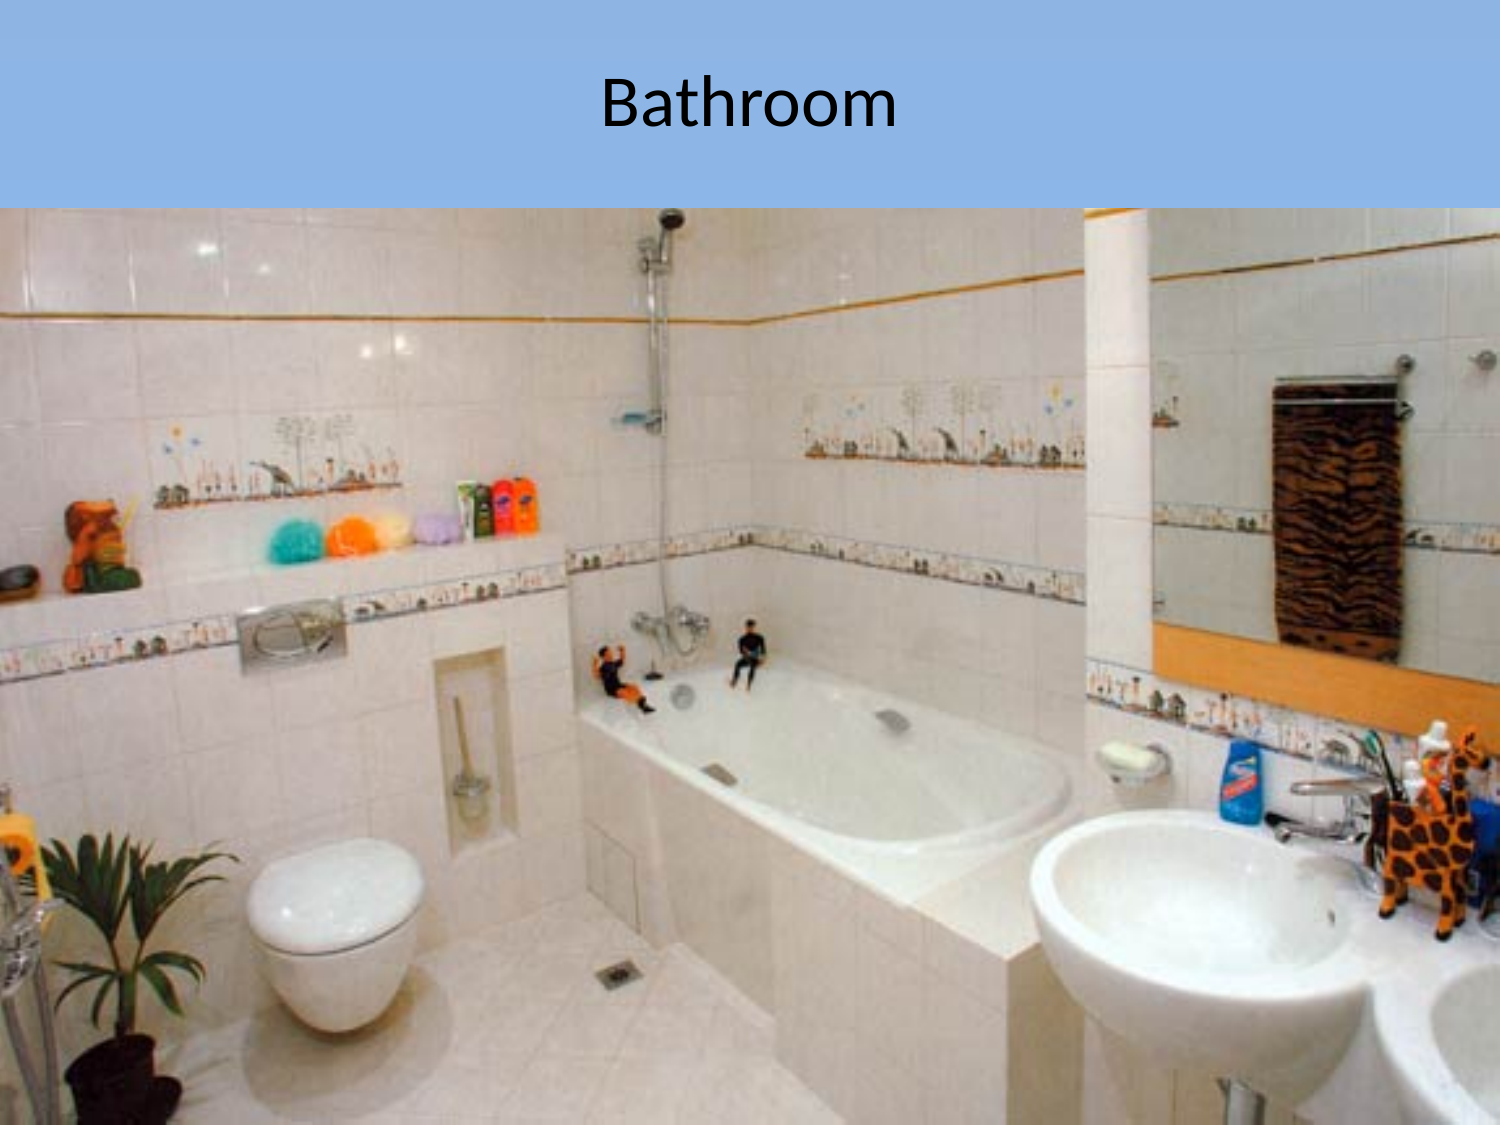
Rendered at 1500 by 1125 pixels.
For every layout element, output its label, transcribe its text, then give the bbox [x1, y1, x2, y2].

picture [0, 207, 1500, 1125]
title Bathroom [75, 45, 1425, 149]
